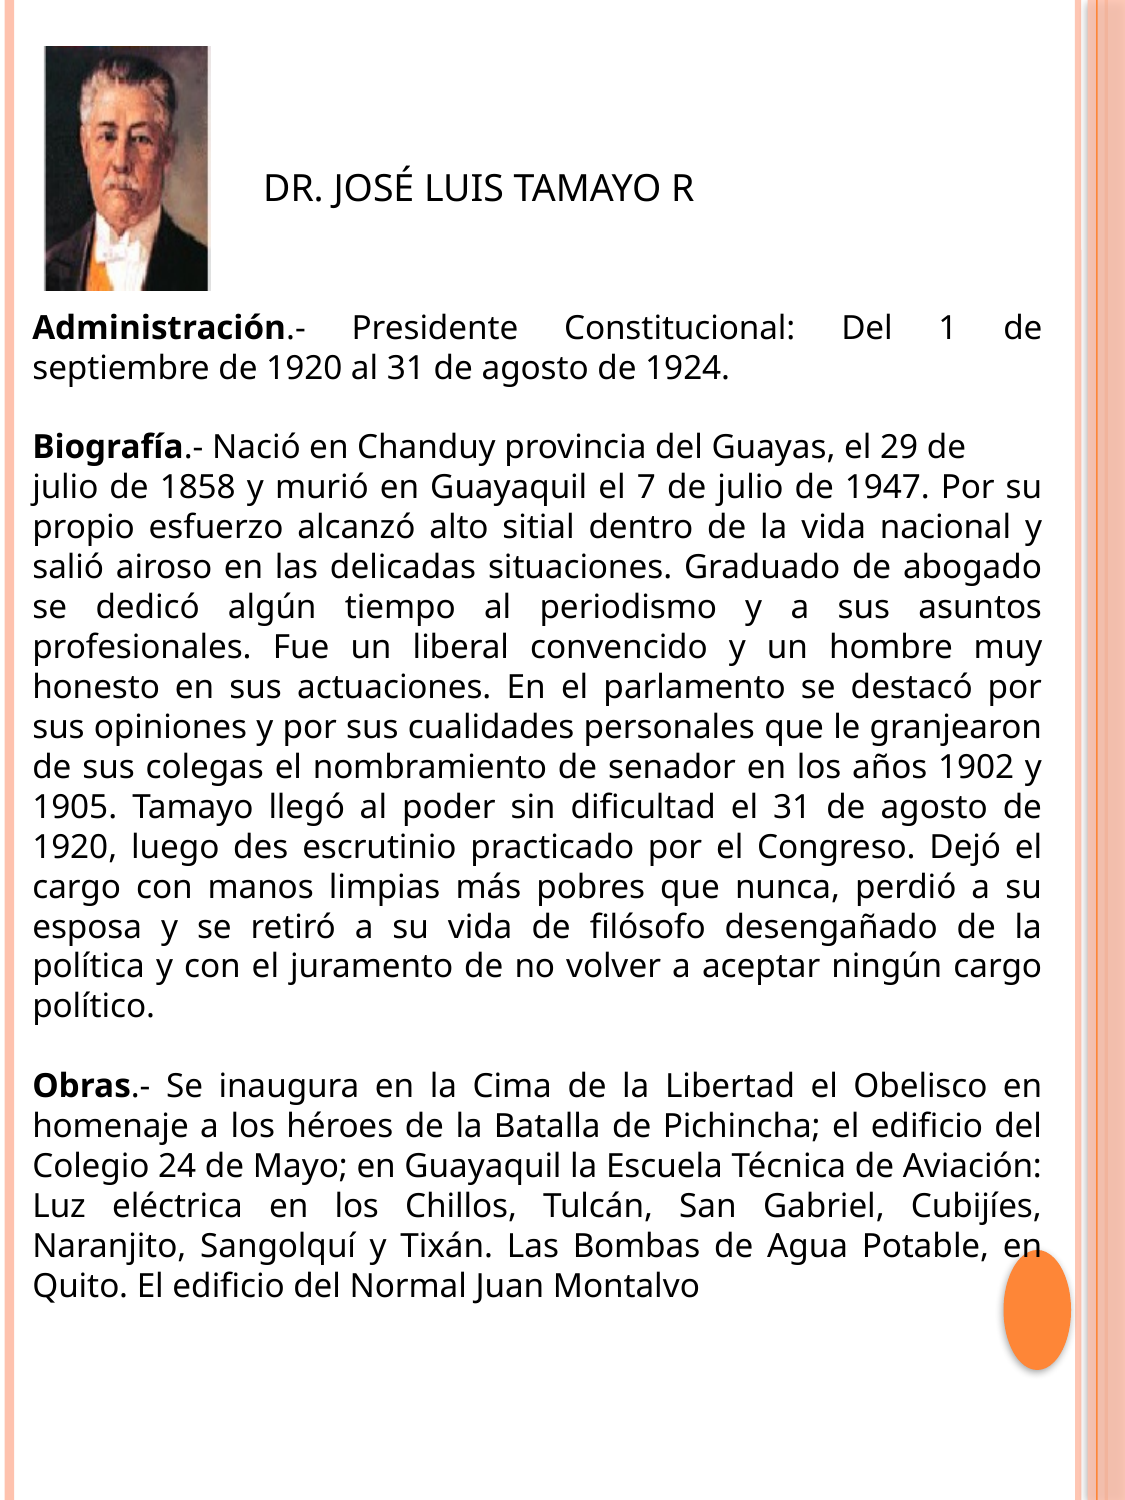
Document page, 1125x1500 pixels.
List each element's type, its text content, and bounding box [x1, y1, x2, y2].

text_box DR. JOSÉ LUIS TAMAYO R [248, 156, 710, 216]
text_box Administración.- Presidente Constitucional: Del 1 de septiembre de 1920 al 31 de agosto de 1924. Biografía.- Nació en Chanduy provincia del Guayas, el 29 de julio de 1858 y murió en Guayaquil el 7 de julio de 1947. Por su propio esfuerzo alcanzó alto sitial dentro de la vida nacional y salió airoso en las delicadas situaciones. Graduado de abogado se dedicó algún tiempo al periodismo y a sus asuntos profesionales. Fue un liberal convencido y un hombre muy honesto en sus actuaciones. En el parlamento se destacó por sus opiniones y por sus cualidades personales que le granjearon de sus colegas el nombramiento de senador en los años 1902 y 1905. Tamayo llegó al poder sin dificultad el 31 de agosto de 1920, luego des escrutinio practicado por el Congreso. Dejó el cargo con manos limpias más pobres que nunca, perdió a su esposa y se retiró a su vida de filósofo desengañado de la política y con el juramento de no volver a aceptar ningún cargo político. Obras.- Se inaugura en la Cima de la Libertad el Obelisco en homenaje a los héroes de la Batalla de Pichincha; el edificio del Colegio 24 de Mayo; en Guayaquil la Escuela Técnica de Aviación: Luz eléctrica en los Chillos, Tulcán, San Gabriel, Cubijíes, Naranjito, Sangolquí y Tixán. Las Bombas de Agua Potable, en Quito. El edificio del Normal Juan Montalvo [17, 218, 1059, 1352]
picture [43, 46, 212, 292]
